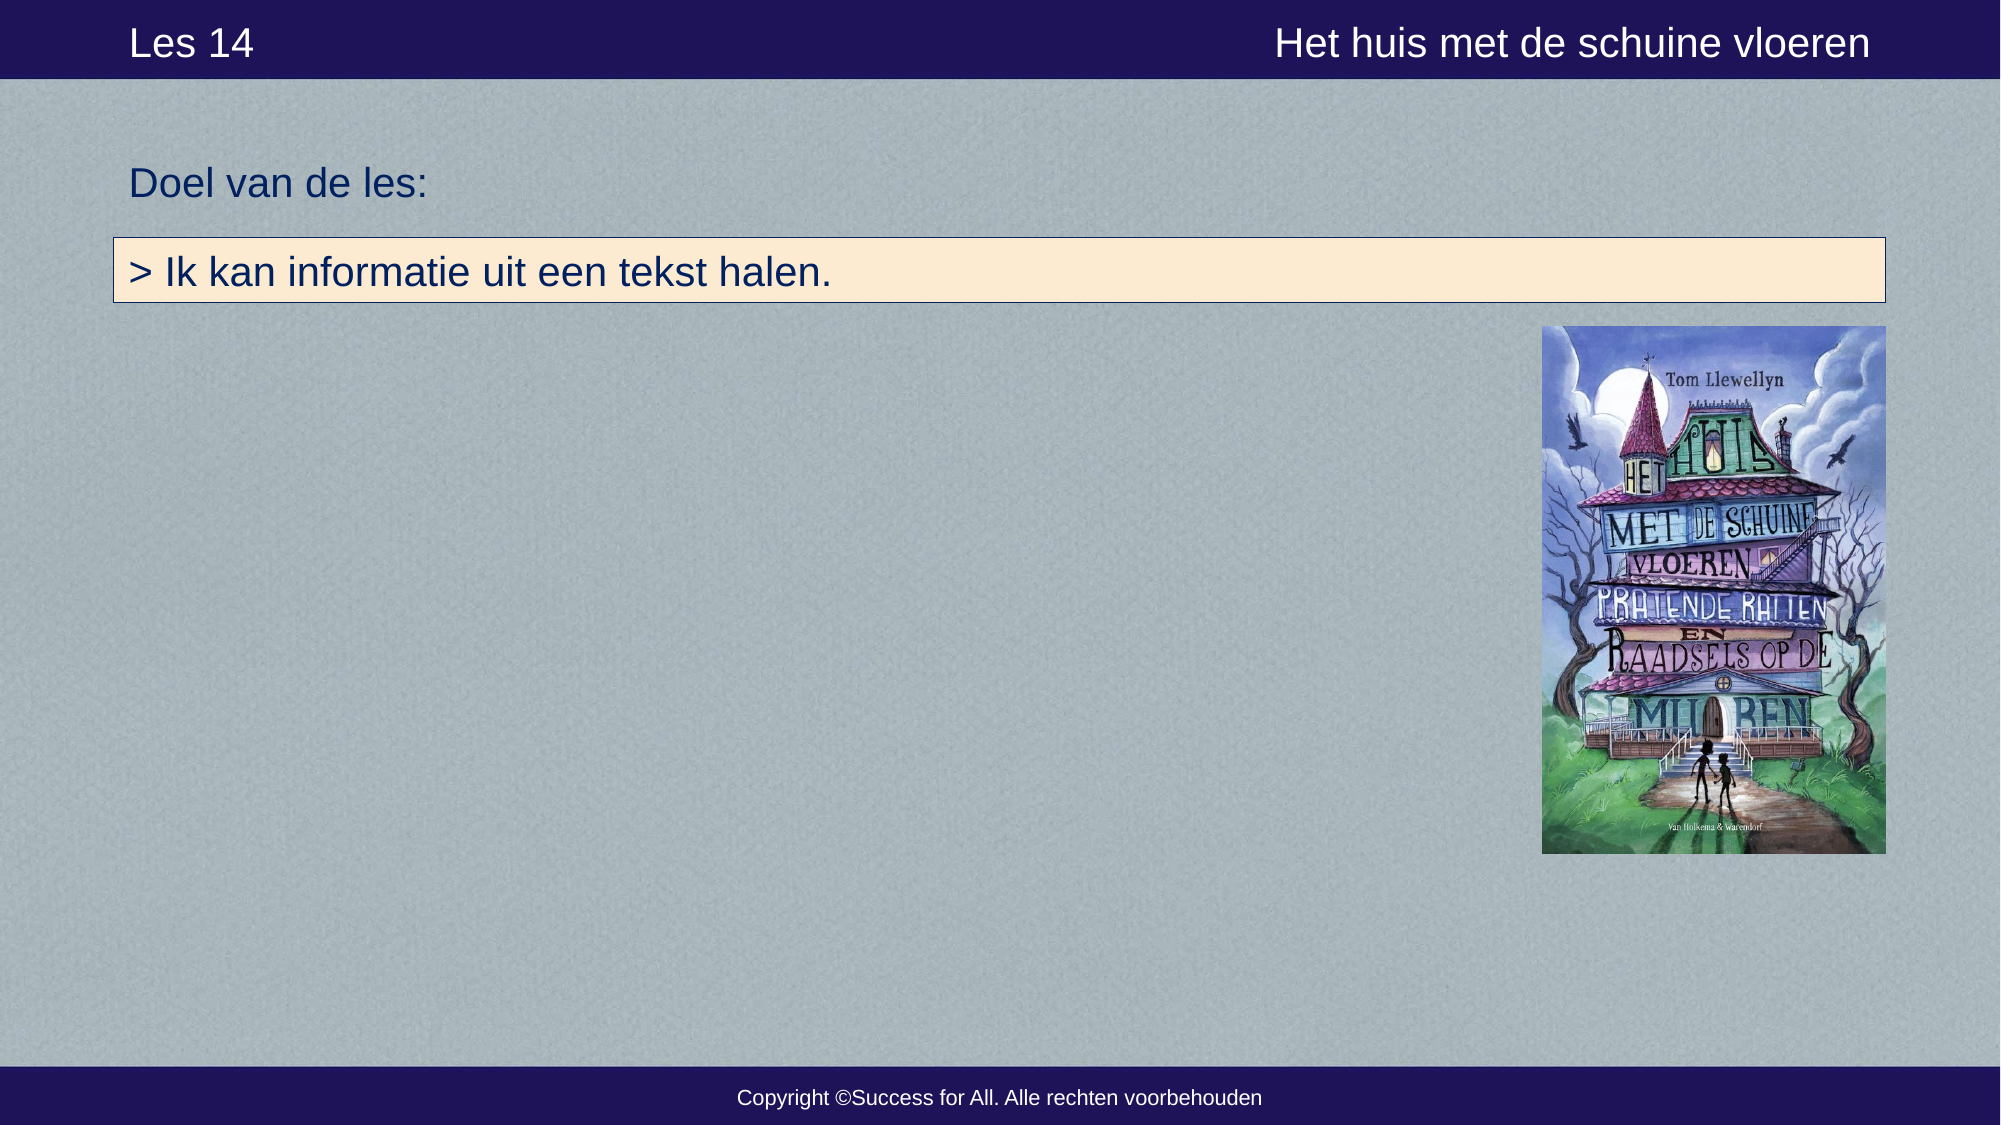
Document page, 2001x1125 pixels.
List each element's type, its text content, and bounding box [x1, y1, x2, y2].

text_box Doel van de les: [113, 148, 1635, 214]
text_box Les 14 [114, 8, 354, 73]
picture [0, 0, 2001, 1125]
text_box Copyright ©Success for All. Alle rechten voorbehouden [0, 1076, 2000, 1125]
text_box > Ik kan informatie uit een tekst halen. [113, 237, 1886, 303]
text_box Het huis met de schuine vloeren [999, 8, 1886, 73]
